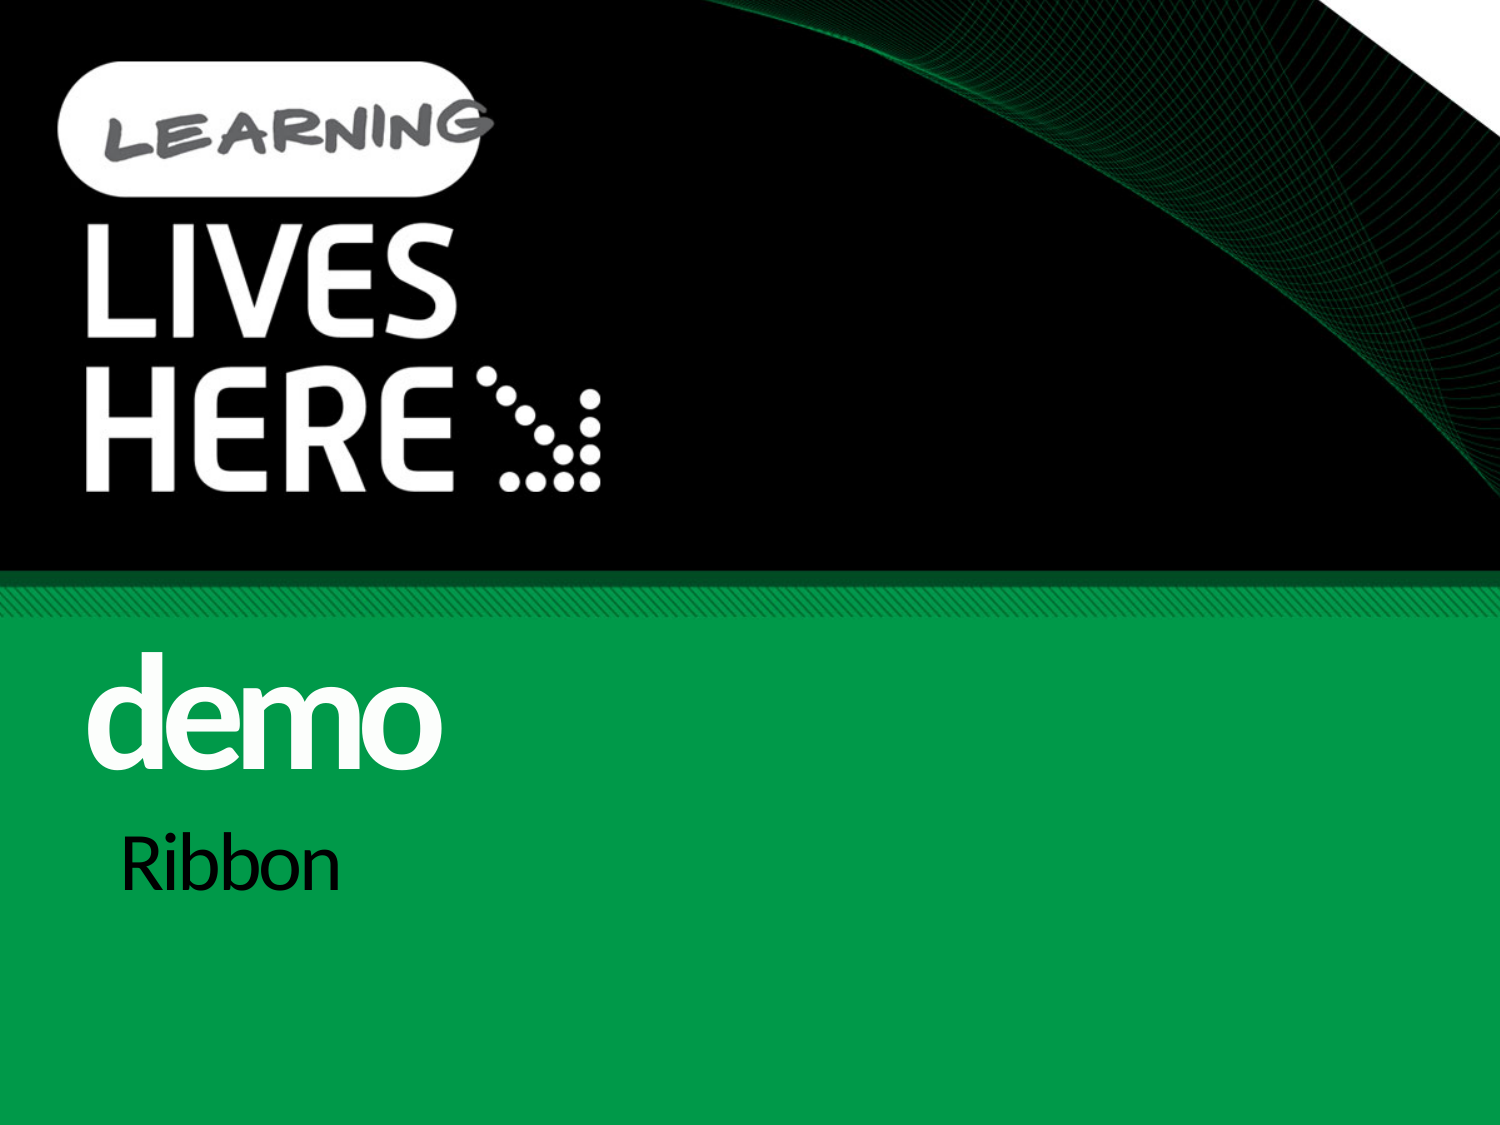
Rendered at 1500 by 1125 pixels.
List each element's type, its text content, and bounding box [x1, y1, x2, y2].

list demo [83, 625, 1344, 800]
picture [0, 0, 1500, 1125]
title Ribbon [119, 818, 1375, 943]
